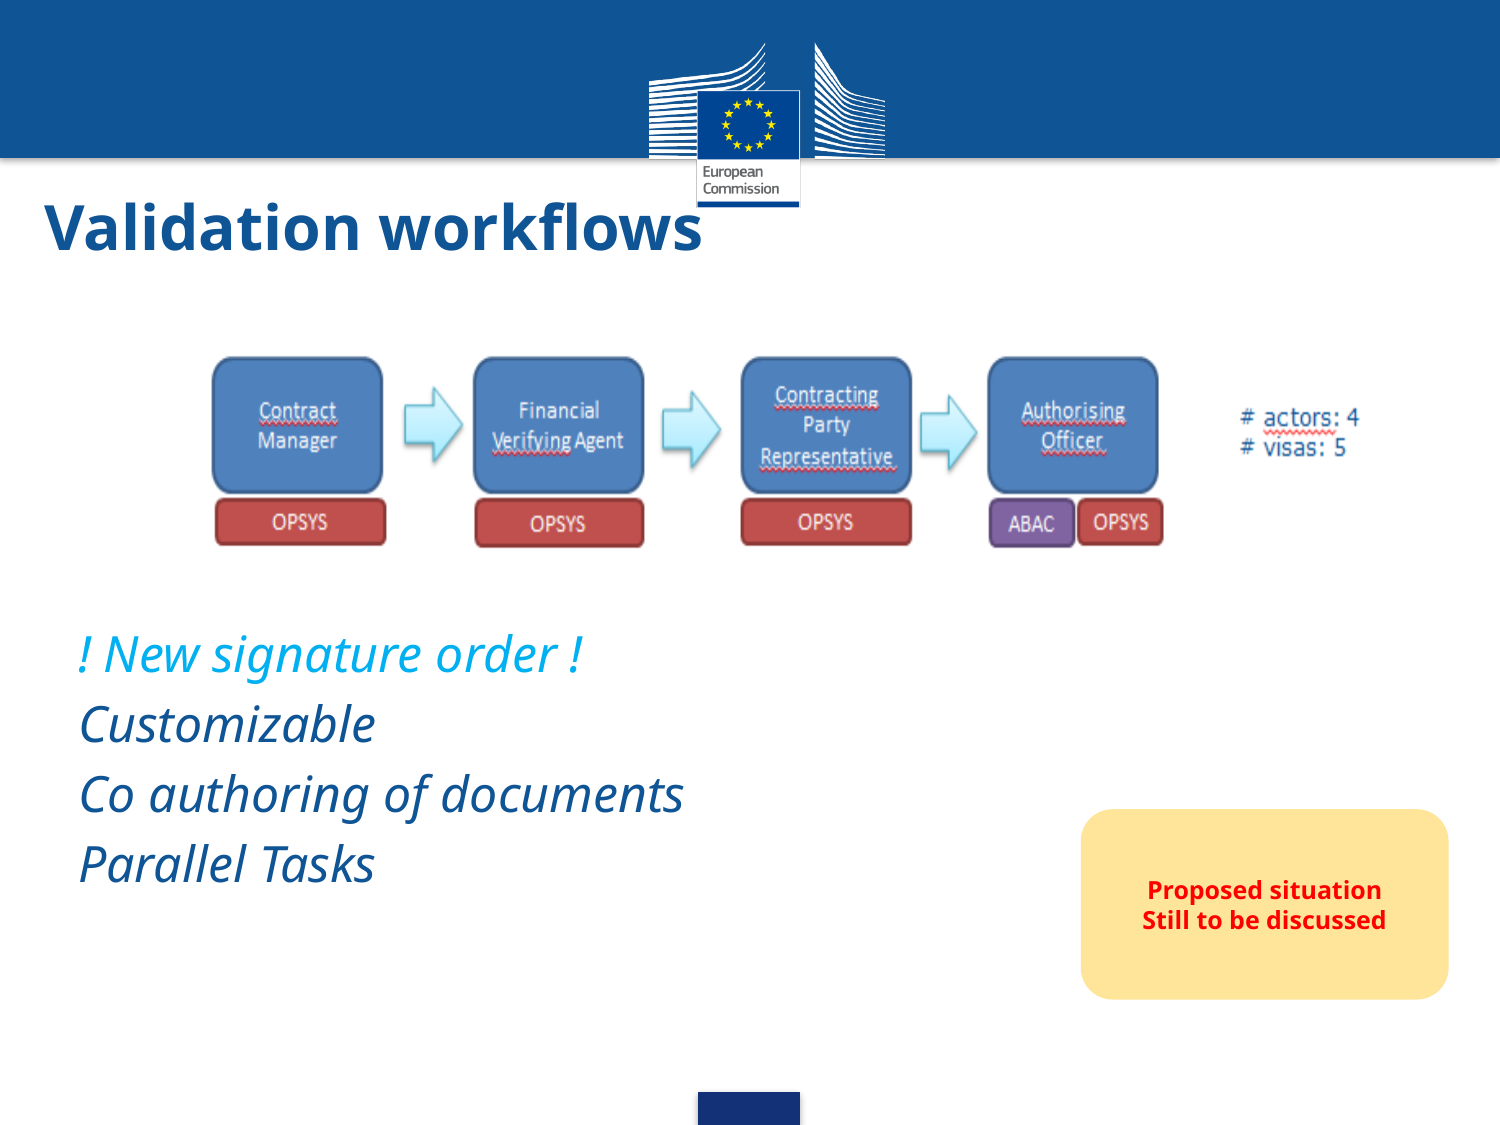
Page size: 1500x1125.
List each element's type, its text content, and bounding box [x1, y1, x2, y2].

title Validation workflows [0, 149, 1321, 303]
list ! New signature order ! Customizable Co authoring of documents Parallel Tasks [63, 614, 1414, 1000]
picture [194, 329, 1412, 602]
picture [649, 42, 885, 149]
text_box Proposed situation Still to be discussed [1080, 809, 1449, 1000]
